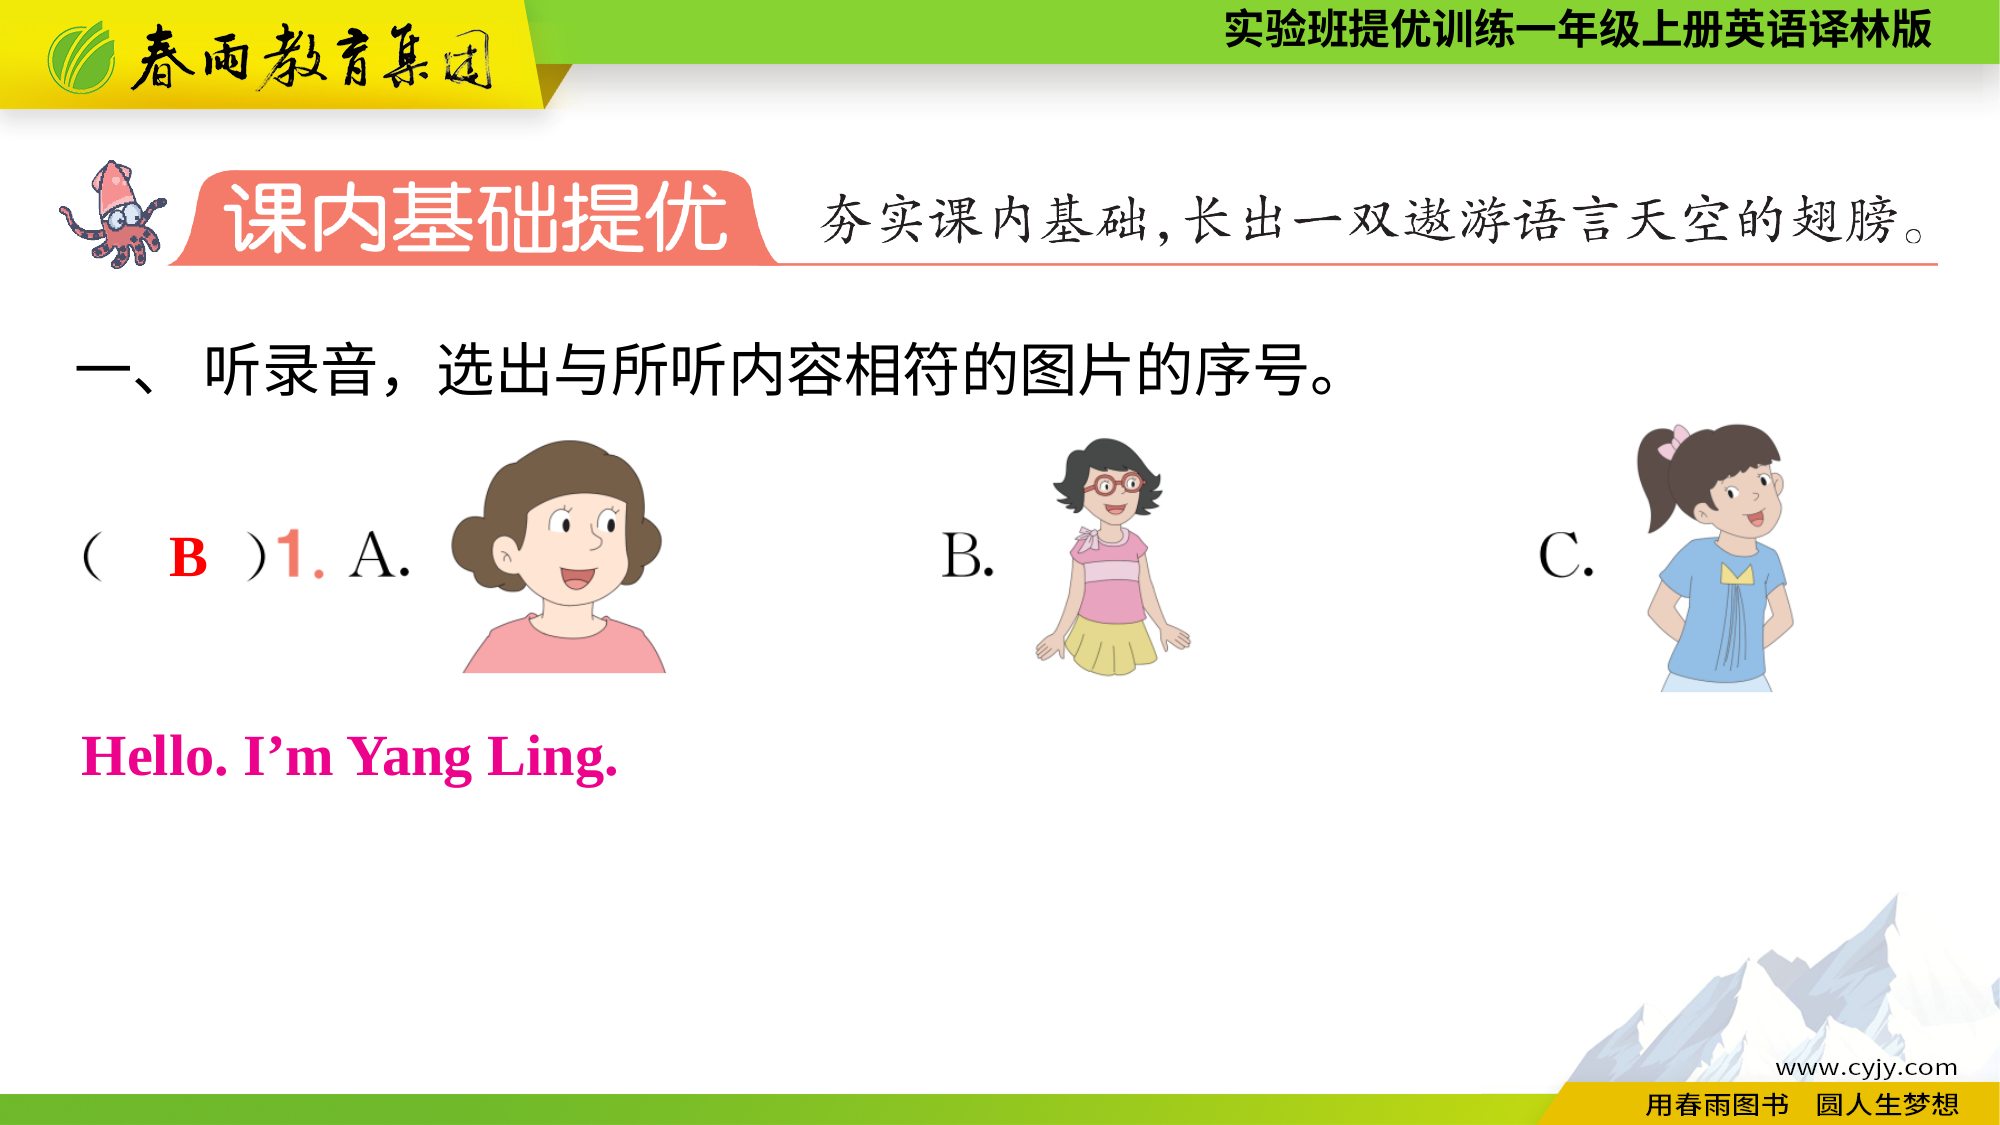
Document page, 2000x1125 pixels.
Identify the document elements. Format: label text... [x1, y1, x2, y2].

text_box Hello. I’m Yang Ling. [67, 709, 634, 795]
list 一、 听录音，选出与所听内容相符的图片的序号。 [59, 290, 1944, 399]
picture [0, 0, 2000, 1125]
